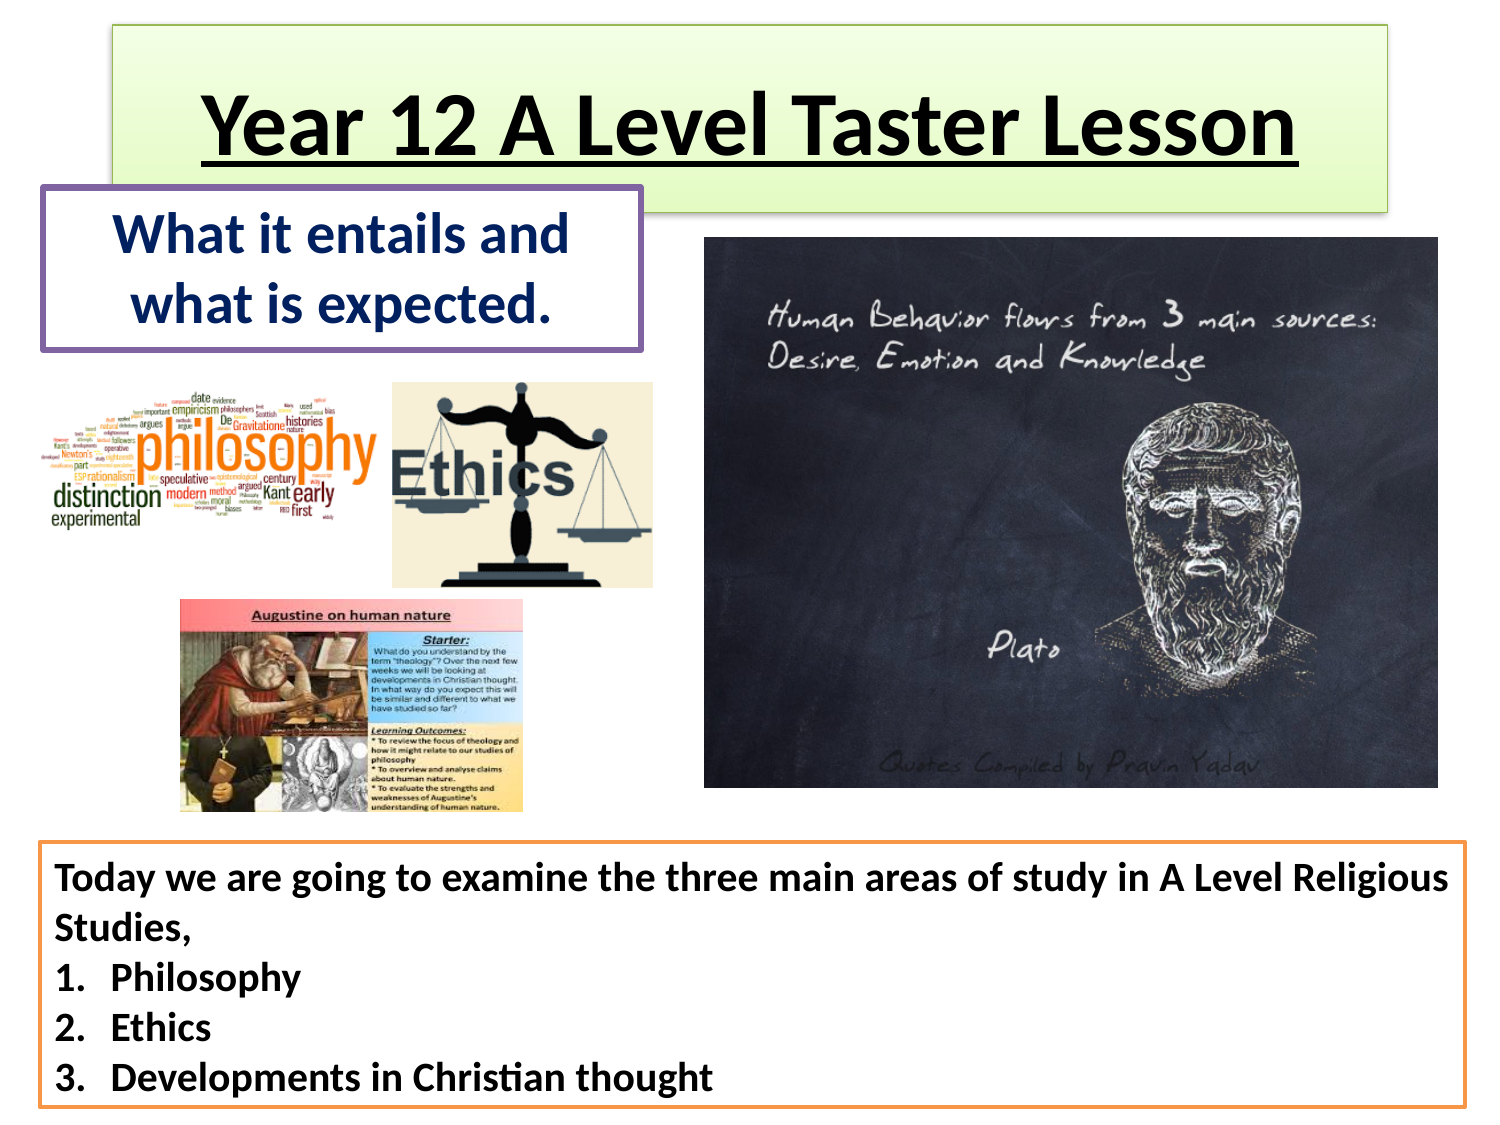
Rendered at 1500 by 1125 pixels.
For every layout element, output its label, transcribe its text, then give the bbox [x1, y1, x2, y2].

picture [180, 599, 524, 813]
text_box Today we are going to examine the three main areas of study in A Level Religious Studies, Philosophy Ethics Developments in Christian thought [38, 840, 1467, 1109]
picture [392, 381, 654, 588]
subtitle What it entails and what is expected. [41, 185, 643, 352]
picture [703, 237, 1438, 788]
picture [38, 374, 381, 552]
title Year 12 A Level Taster Lesson [112, 24, 1388, 213]
